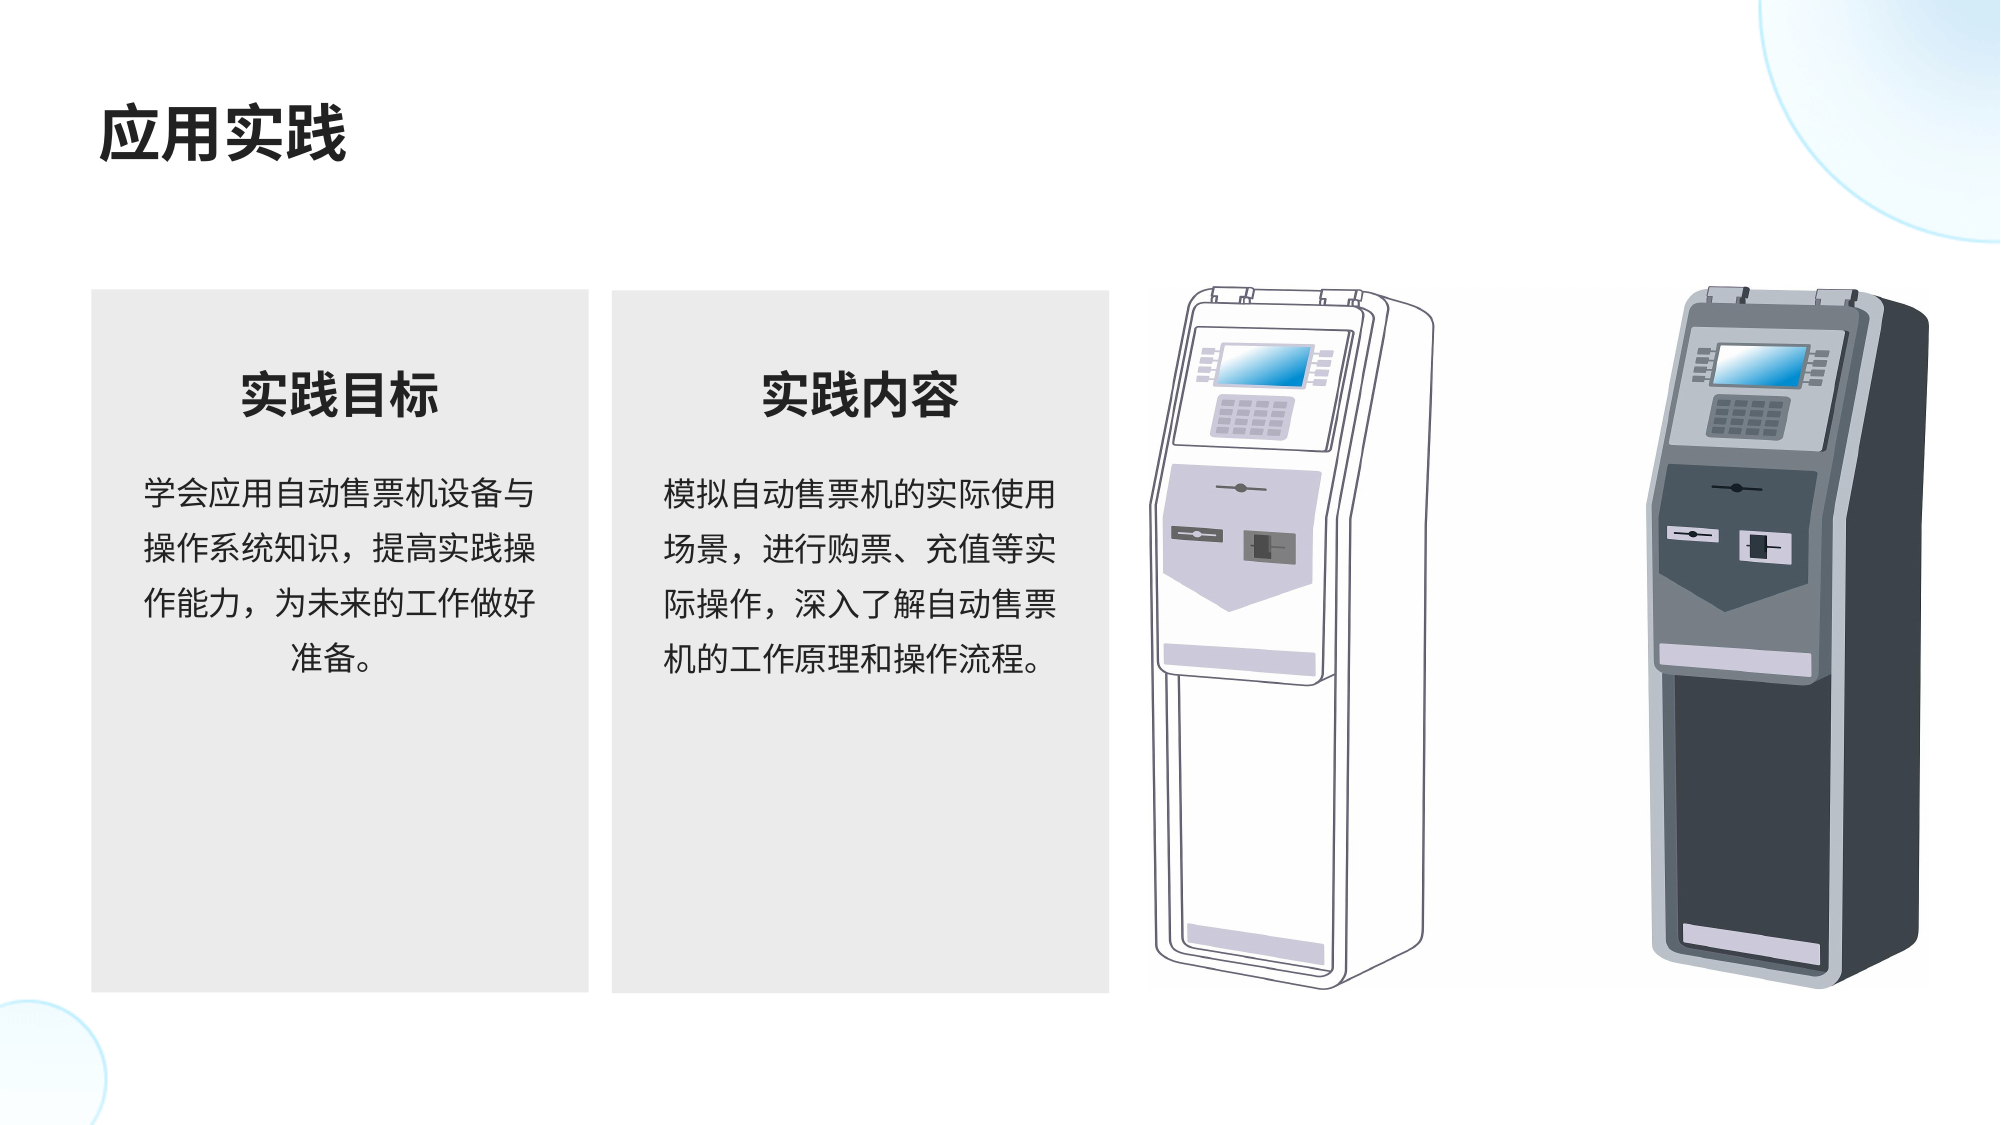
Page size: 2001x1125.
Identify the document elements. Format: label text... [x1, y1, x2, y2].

text_box 实践目标 [122, 333, 557, 441]
text_box [91, 289, 589, 993]
text_box 应用实践 [78, 43, 1922, 189]
text_box 实践内容 [643, 333, 1078, 441]
text_box [611, 290, 1110, 994]
text_box 学会应用自动售票机设备与操作系统知识，提高实践操作能力，为未来的工作做好准备。 [122, 451, 557, 932]
text_box 模拟自动售票机的实际使用场景，进行购票、充值等实际操作，深入了解自动售票机的工作原理和操作流程。 [643, 452, 1078, 933]
picture [0, 0, 2001, 1125]
